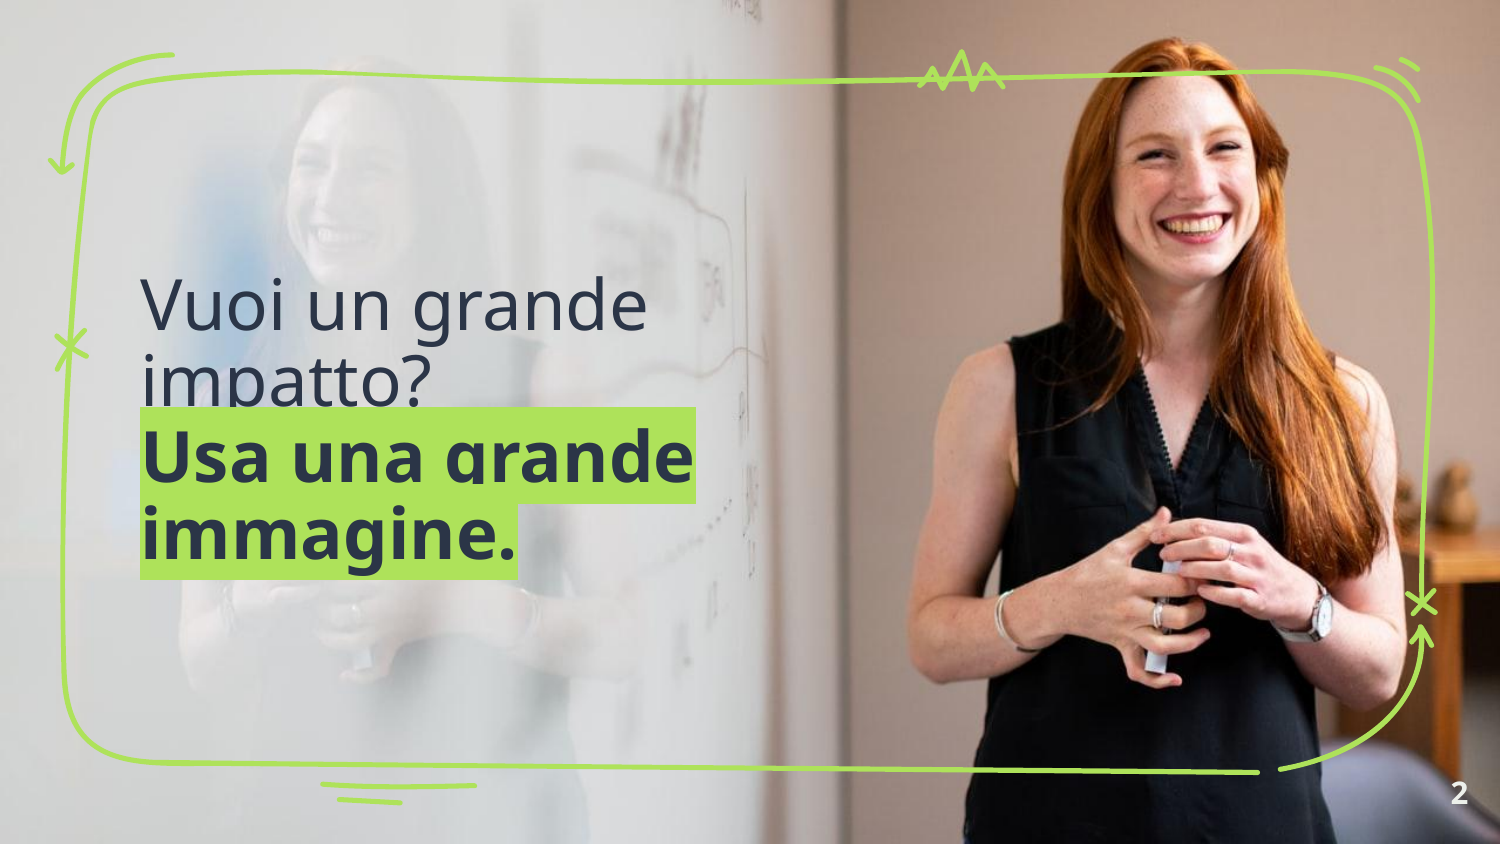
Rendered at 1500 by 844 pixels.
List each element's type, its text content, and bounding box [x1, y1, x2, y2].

slide_number 2 [1378, 769, 1469, 820]
title Vuoi un grande impatto? Usa una grande immagine. [140, 343, 888, 501]
picture [0, 0, 1500, 844]
